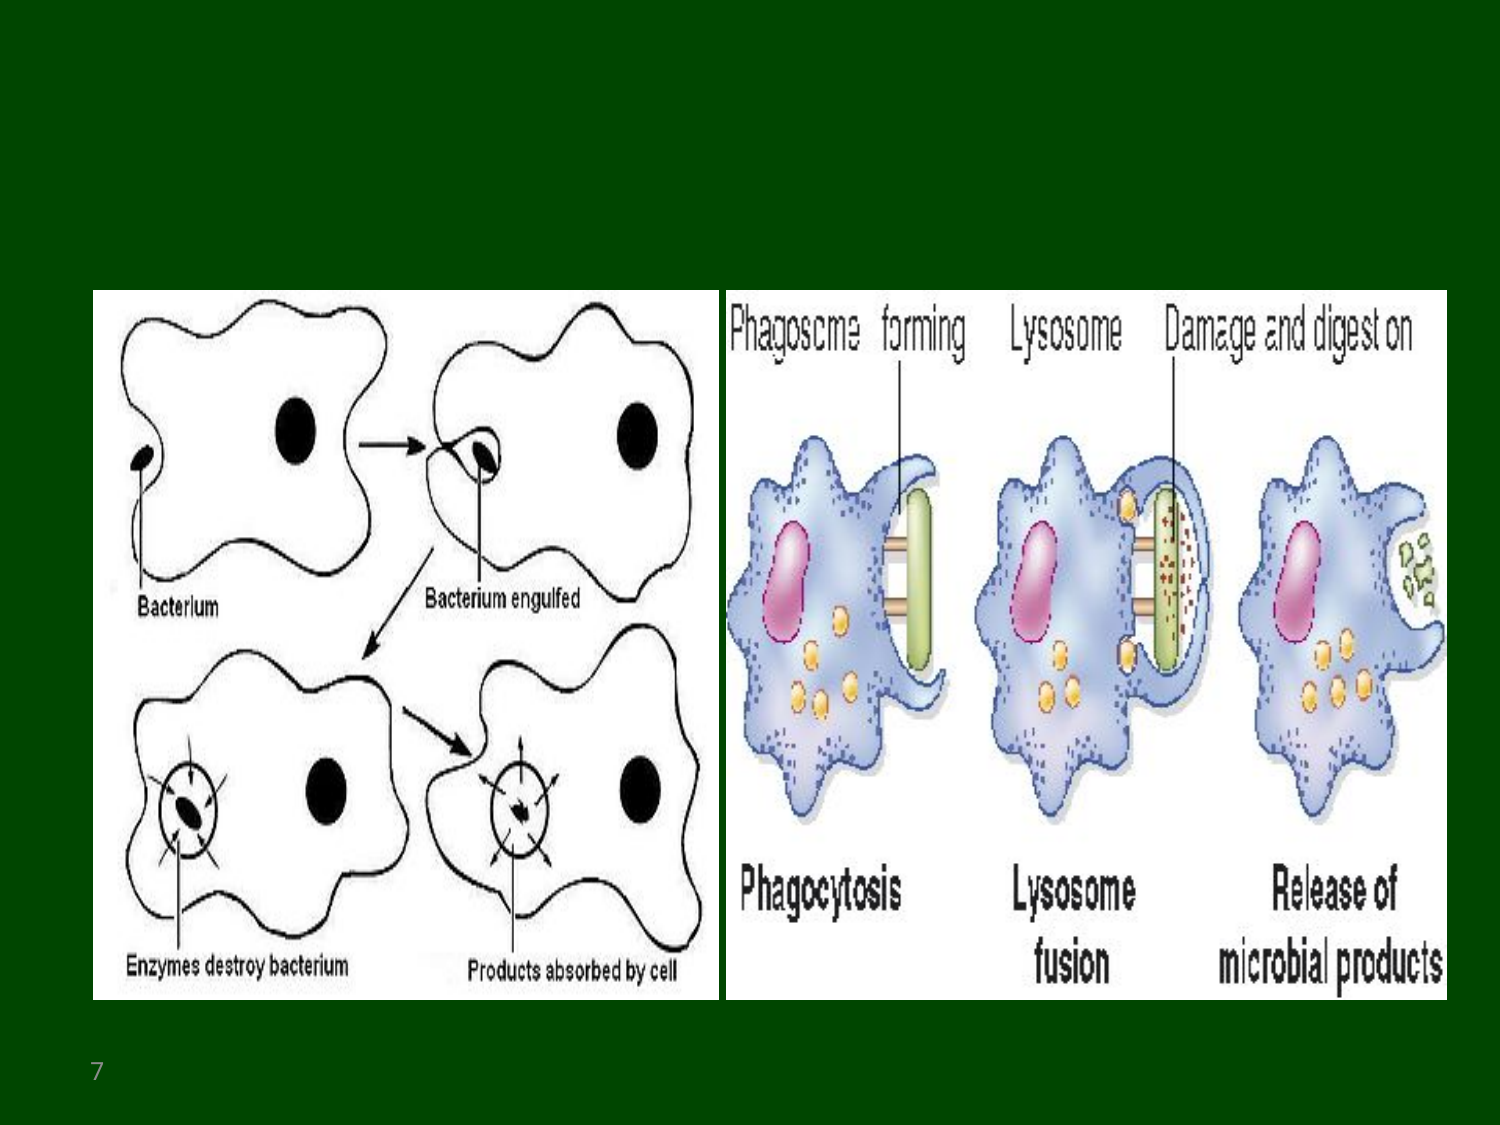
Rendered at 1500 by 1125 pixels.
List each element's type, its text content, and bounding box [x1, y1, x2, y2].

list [726, 290, 1448, 1000]
slide_number 7 [75, 1042, 425, 1103]
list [93, 290, 719, 1000]
